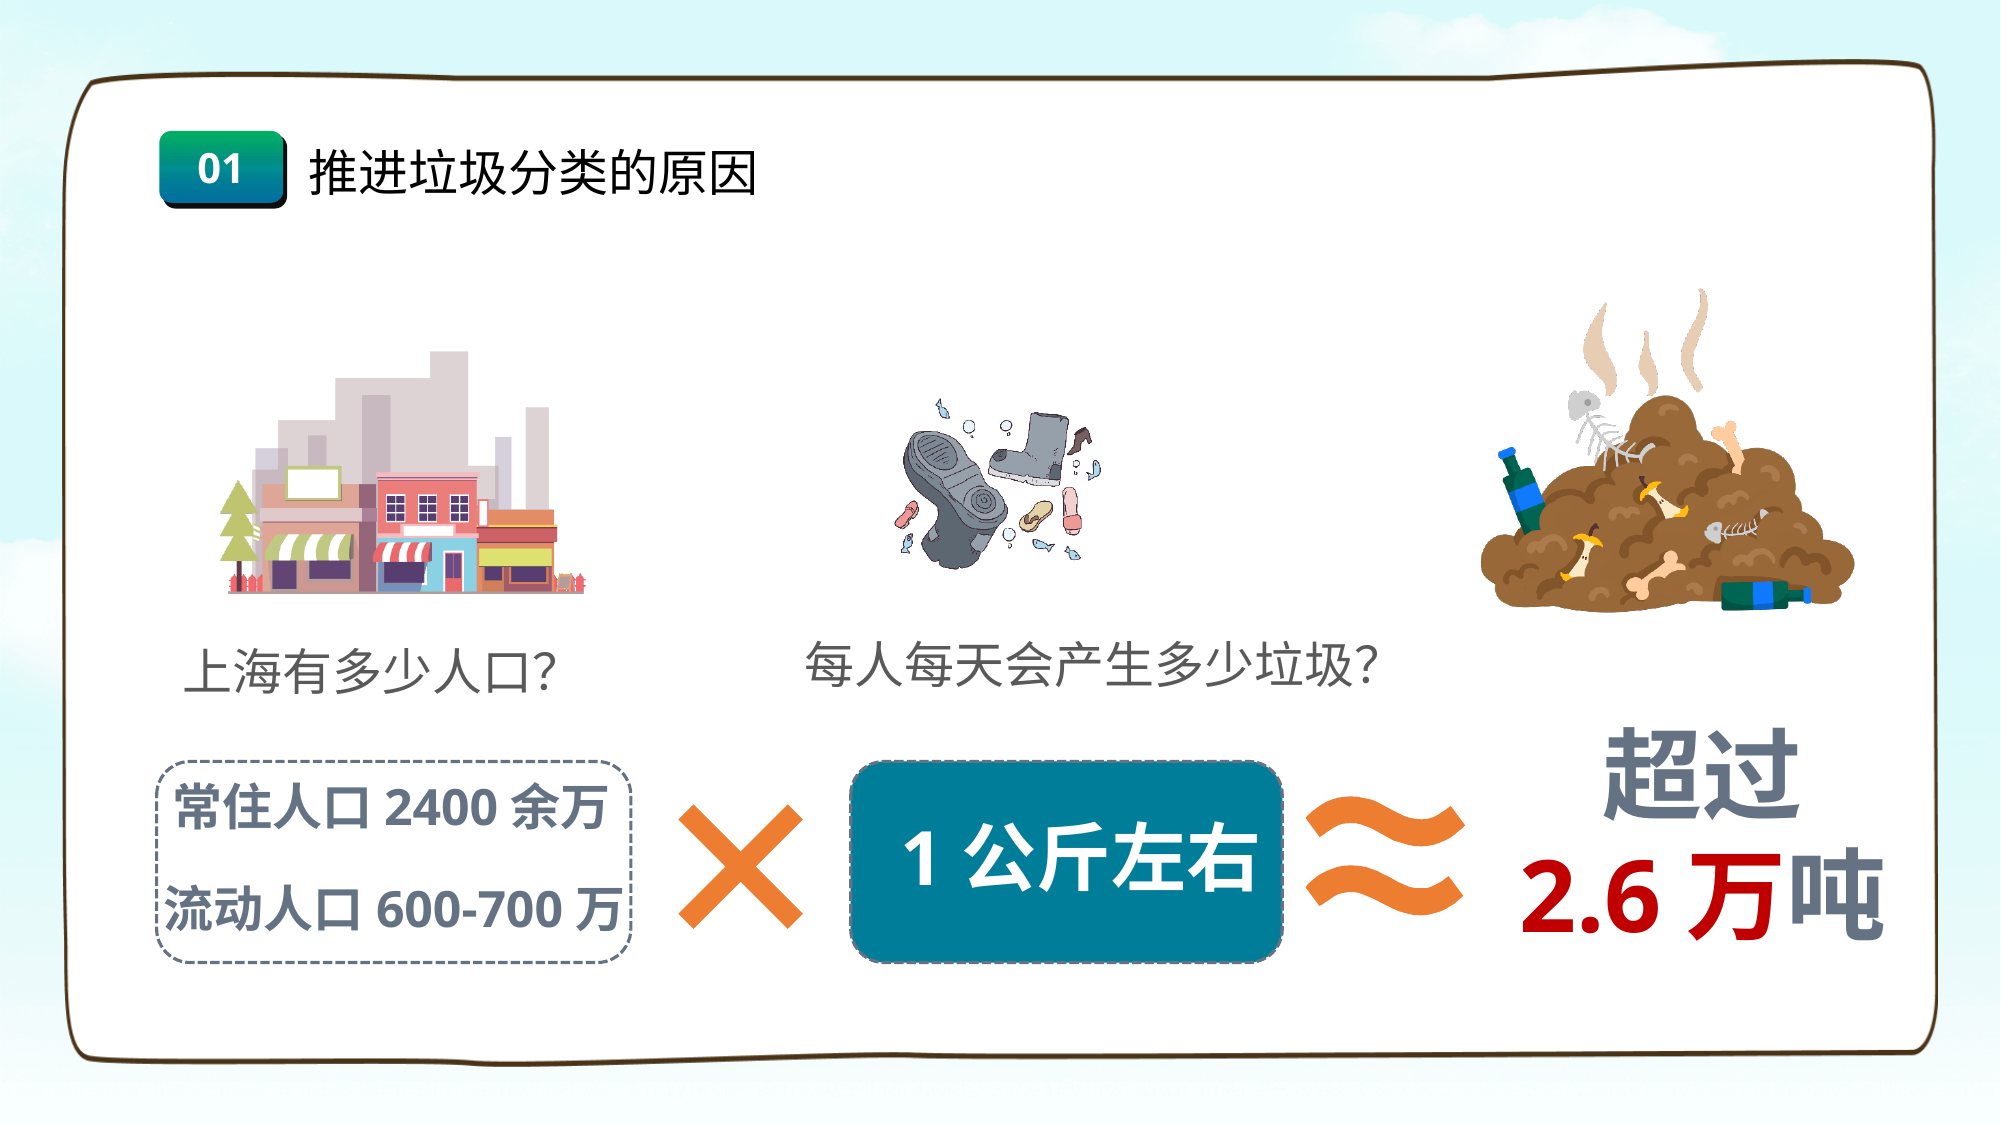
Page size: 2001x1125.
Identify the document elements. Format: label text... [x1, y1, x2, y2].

text_box 推进垃圾分类的原因 [293, 133, 773, 209]
text_box 超过 2.6万吨 [1500, 705, 1906, 960]
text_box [850, 761, 1283, 963]
text_box 01 [159, 130, 284, 203]
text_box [156, 761, 631, 963]
picture [0, 0, 2001, 1125]
text_box [1305, 796, 1466, 847]
text_box [1305, 865, 1464, 916]
text_box 每人每天会产生多少垃圾？ [774, 626, 1386, 702]
text_box [677, 802, 805, 931]
text_box [164, 137, 288, 209]
